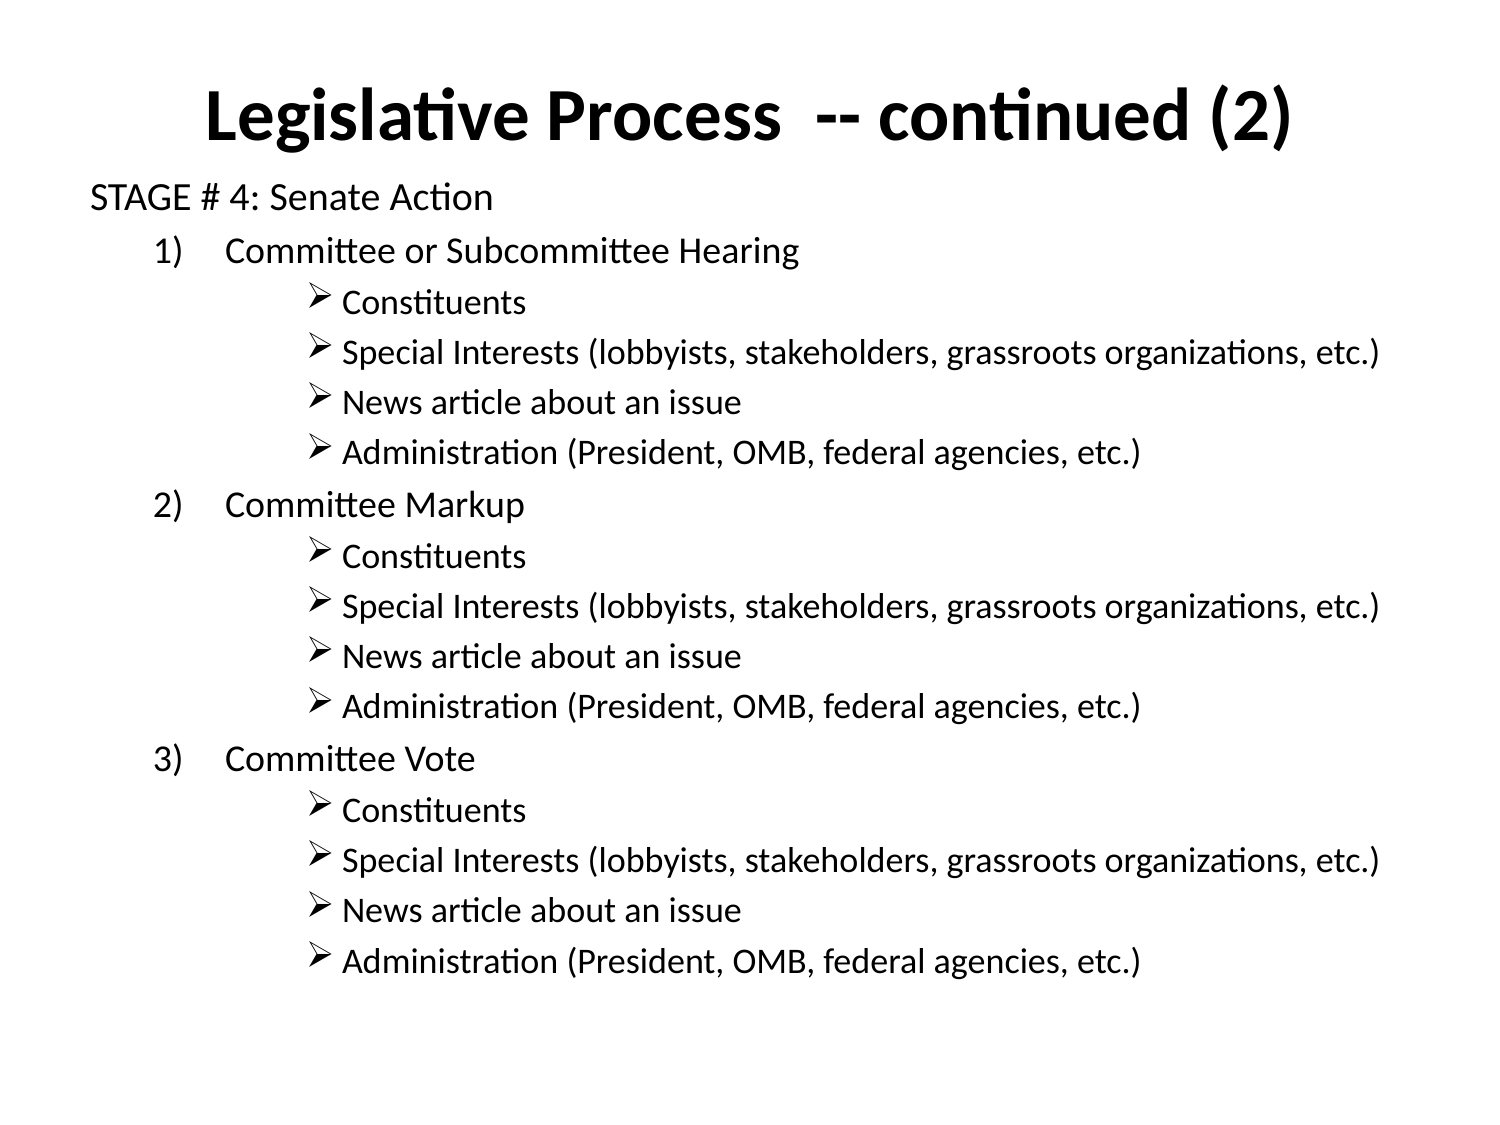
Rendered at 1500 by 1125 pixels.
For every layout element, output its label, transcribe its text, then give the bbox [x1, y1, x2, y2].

title Legislative Process -- continued (2) [75, 45, 1425, 162]
list STAGE # 4: Senate Action Committee or Subcommittee Hearing Constituents Special Interests (lobbyists, stakeholders, grassroots organizations, etc.) News article about an issue Administration (President, OMB, federal agencies, etc.) Committee Markup Constituents Special Interests (lobbyists, stakeholders, grassroots organizations, etc.) News article about an issue Administration (President, OMB, federal agencies, etc.) Committee Vote Constituents Special Interests (lobbyists, stakeholders, grassroots organizations, etc.) News article about an issue Administration (President, OMB, federal agencies, etc.) [75, 162, 1425, 1088]
